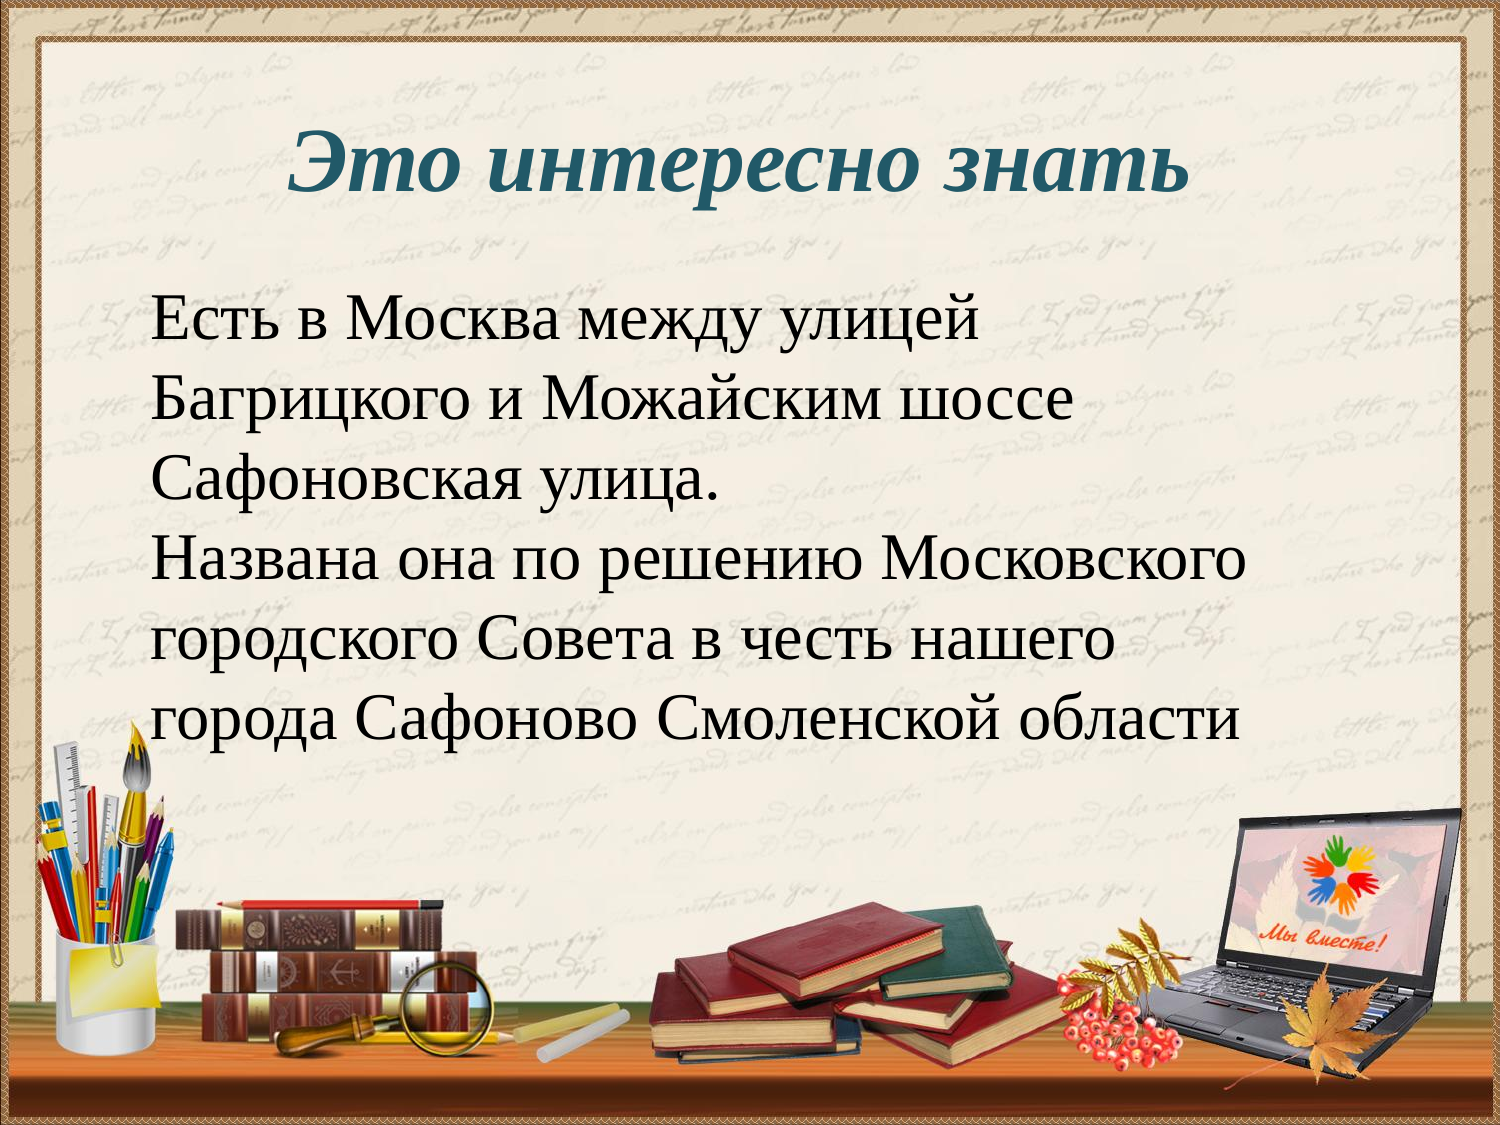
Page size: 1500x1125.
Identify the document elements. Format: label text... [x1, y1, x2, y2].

text_box Есть в Москва между улицей Багрицкого и Можайским шоссе Сафоновская улица. Названа она по решению Московского городского Совета в честь нашего города Сафоново Смоленской области [135, 265, 1294, 761]
picture [0, 0, 1500, 1125]
title Это интересно знать [76, 77, 1428, 232]
